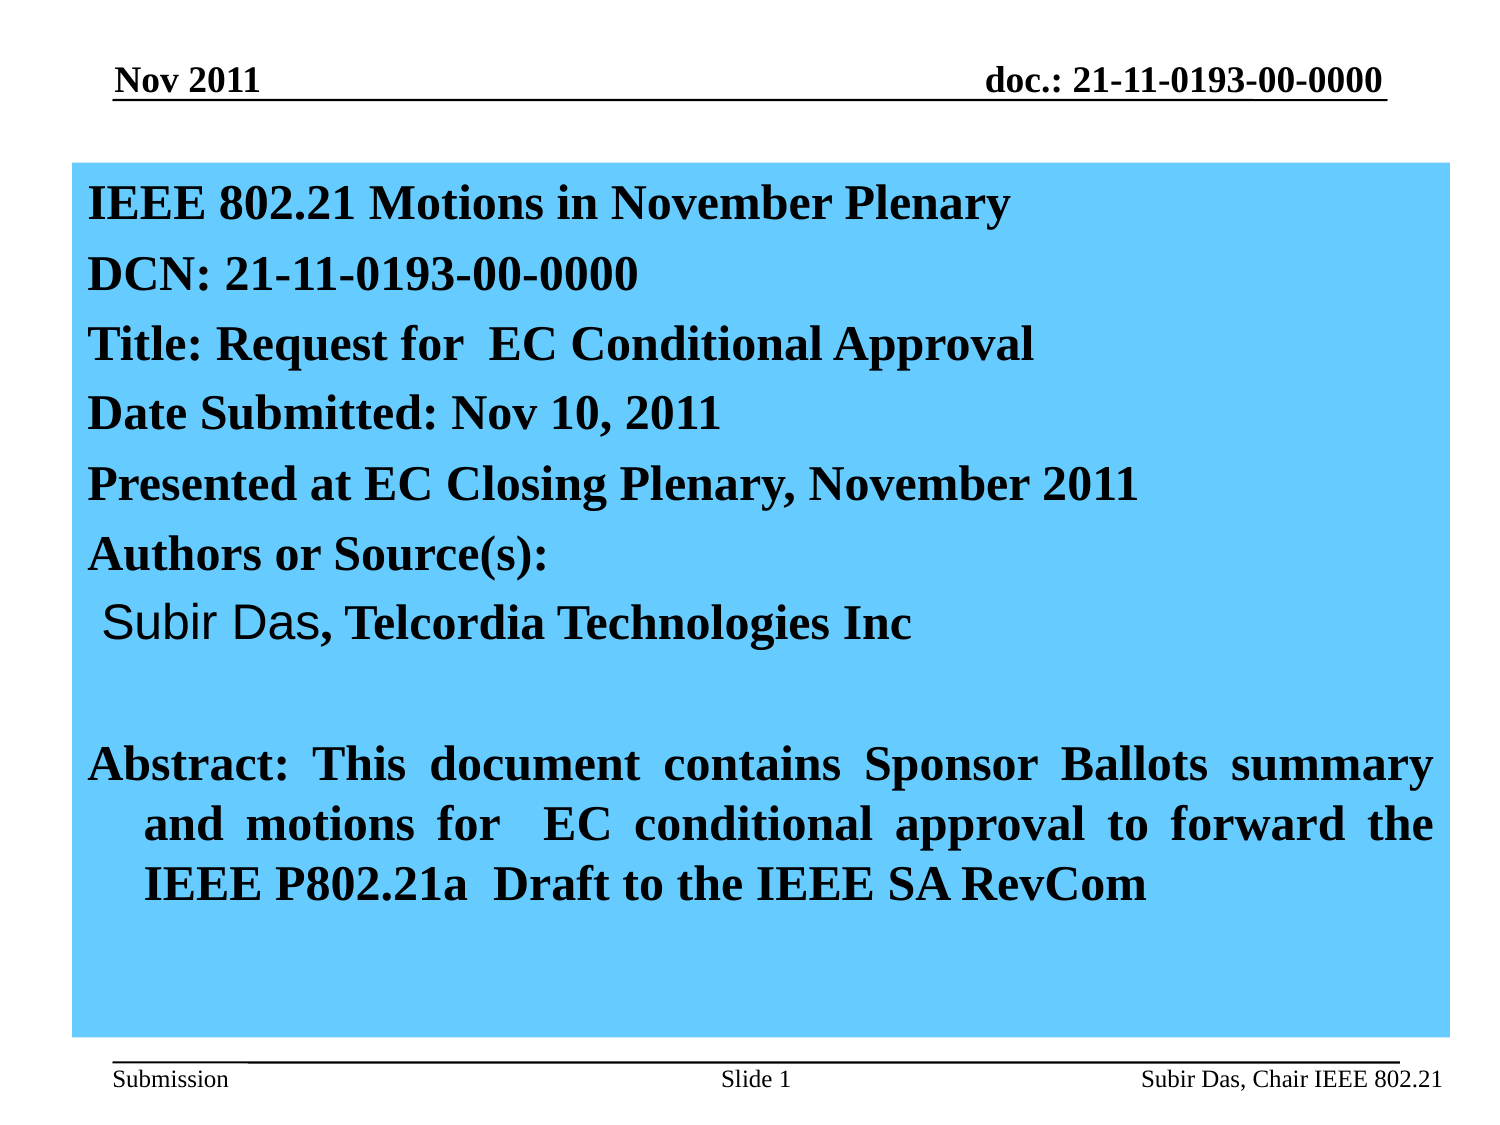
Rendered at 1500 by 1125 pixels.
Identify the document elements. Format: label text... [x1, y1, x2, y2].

slide_number 1 [712, 1061, 800, 1093]
footer Subir Das, Chair IEEE 802.21 [1137, 1062, 1444, 1094]
list IEEE 802.21 Motions in November Plenary DCN: 21-11-0193-00-0000 Title: Request for EC Conditional Approval Date Submitted: Nov 10, 2011 Presented at EC Closing Plenary, November 2011 Authors or Source(s): Subir Das, Telcordia Technologies Inc Abstract: This document contains Sponsor Ballots summary and motions for EC conditional approval to forward the IEEE P802.21a Draft to the IEEE SA RevCom [71, 162, 1451, 1038]
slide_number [114, 54, 268, 101]
